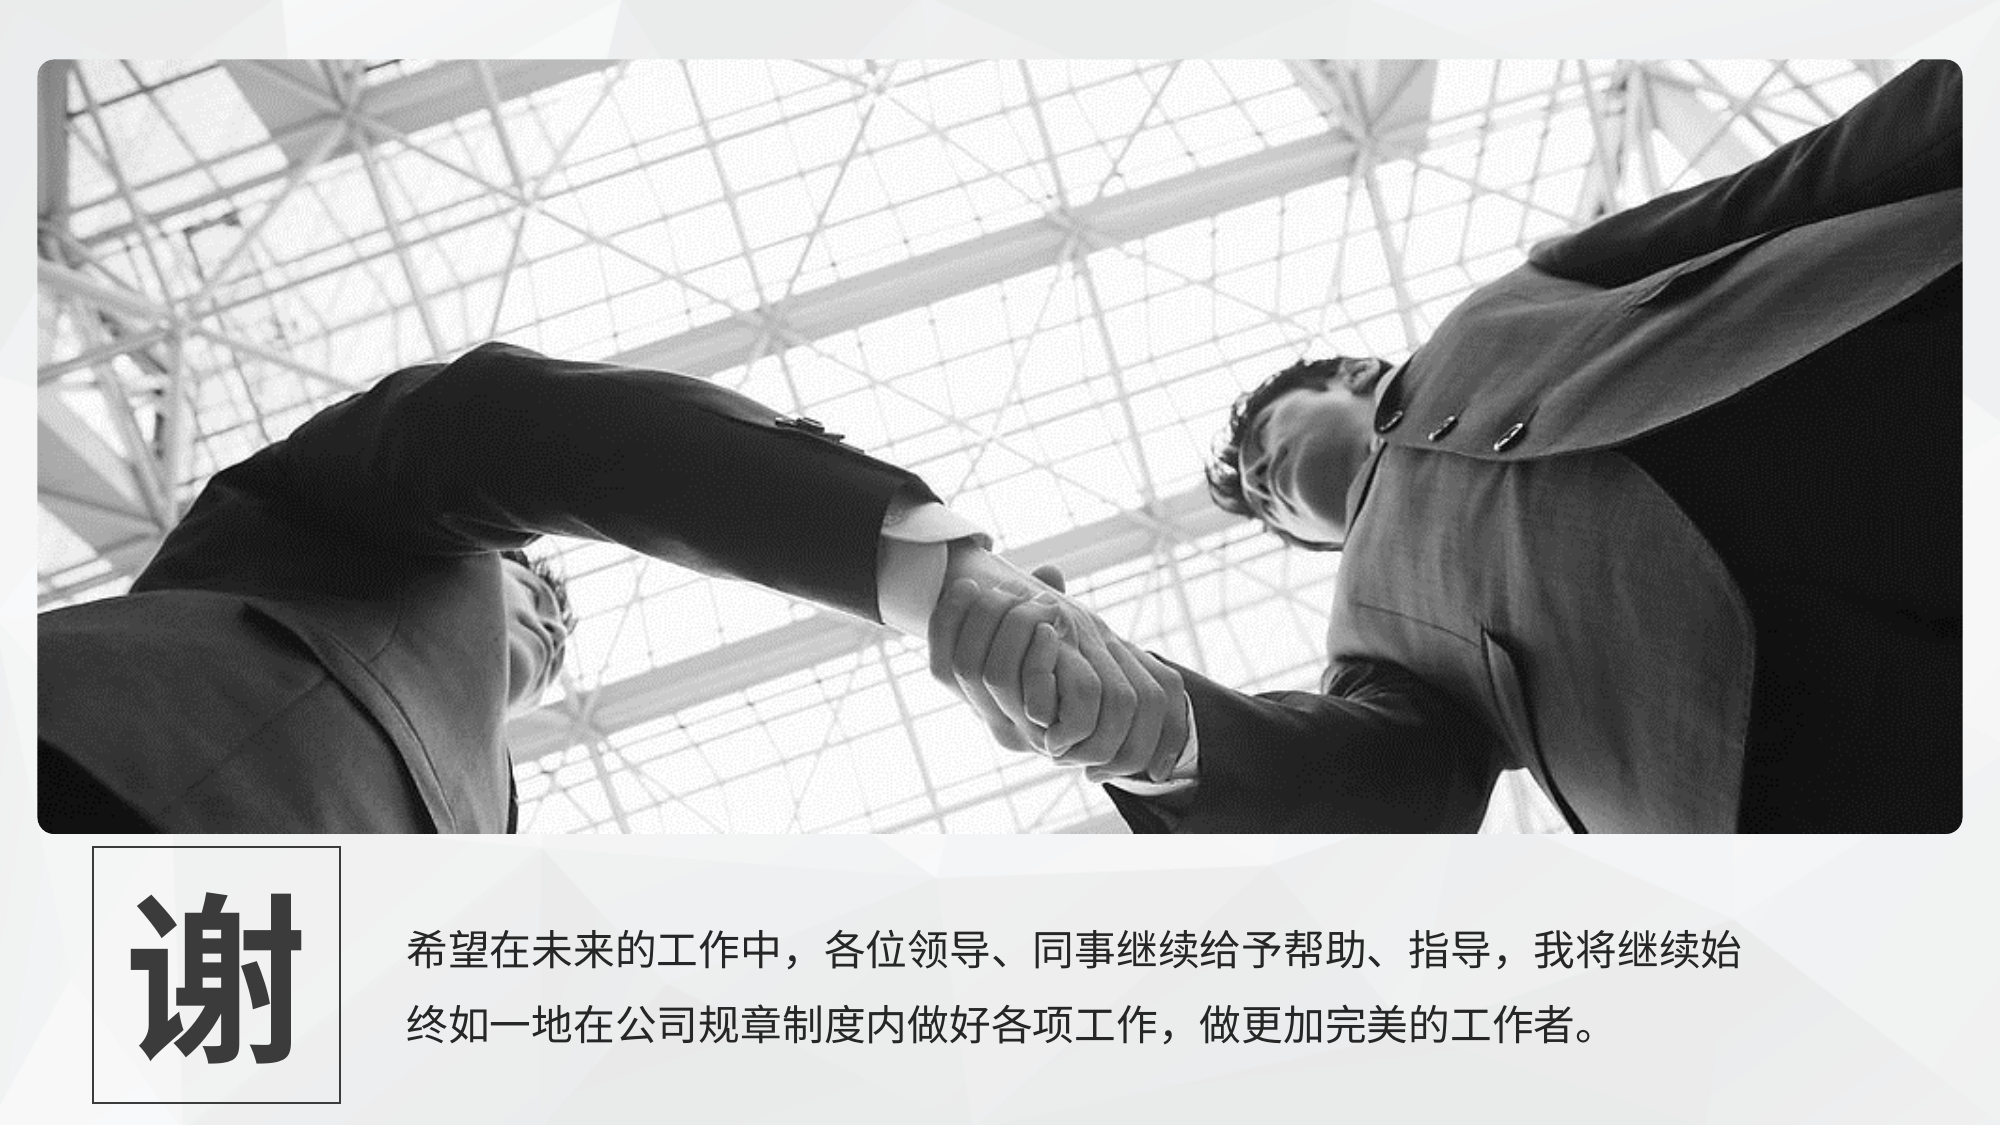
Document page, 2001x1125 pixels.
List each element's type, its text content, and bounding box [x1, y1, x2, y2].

text_box 希望在未来的工作中，各位领导、同事继续给予帮助、指导，我将继续始终如一地在公司规章制度内做好各项工作，做更加完美的工作者。 [391, 891, 1780, 1057]
text_box 谢 [92, 846, 341, 1104]
picture [0, 0, 2000, 1125]
